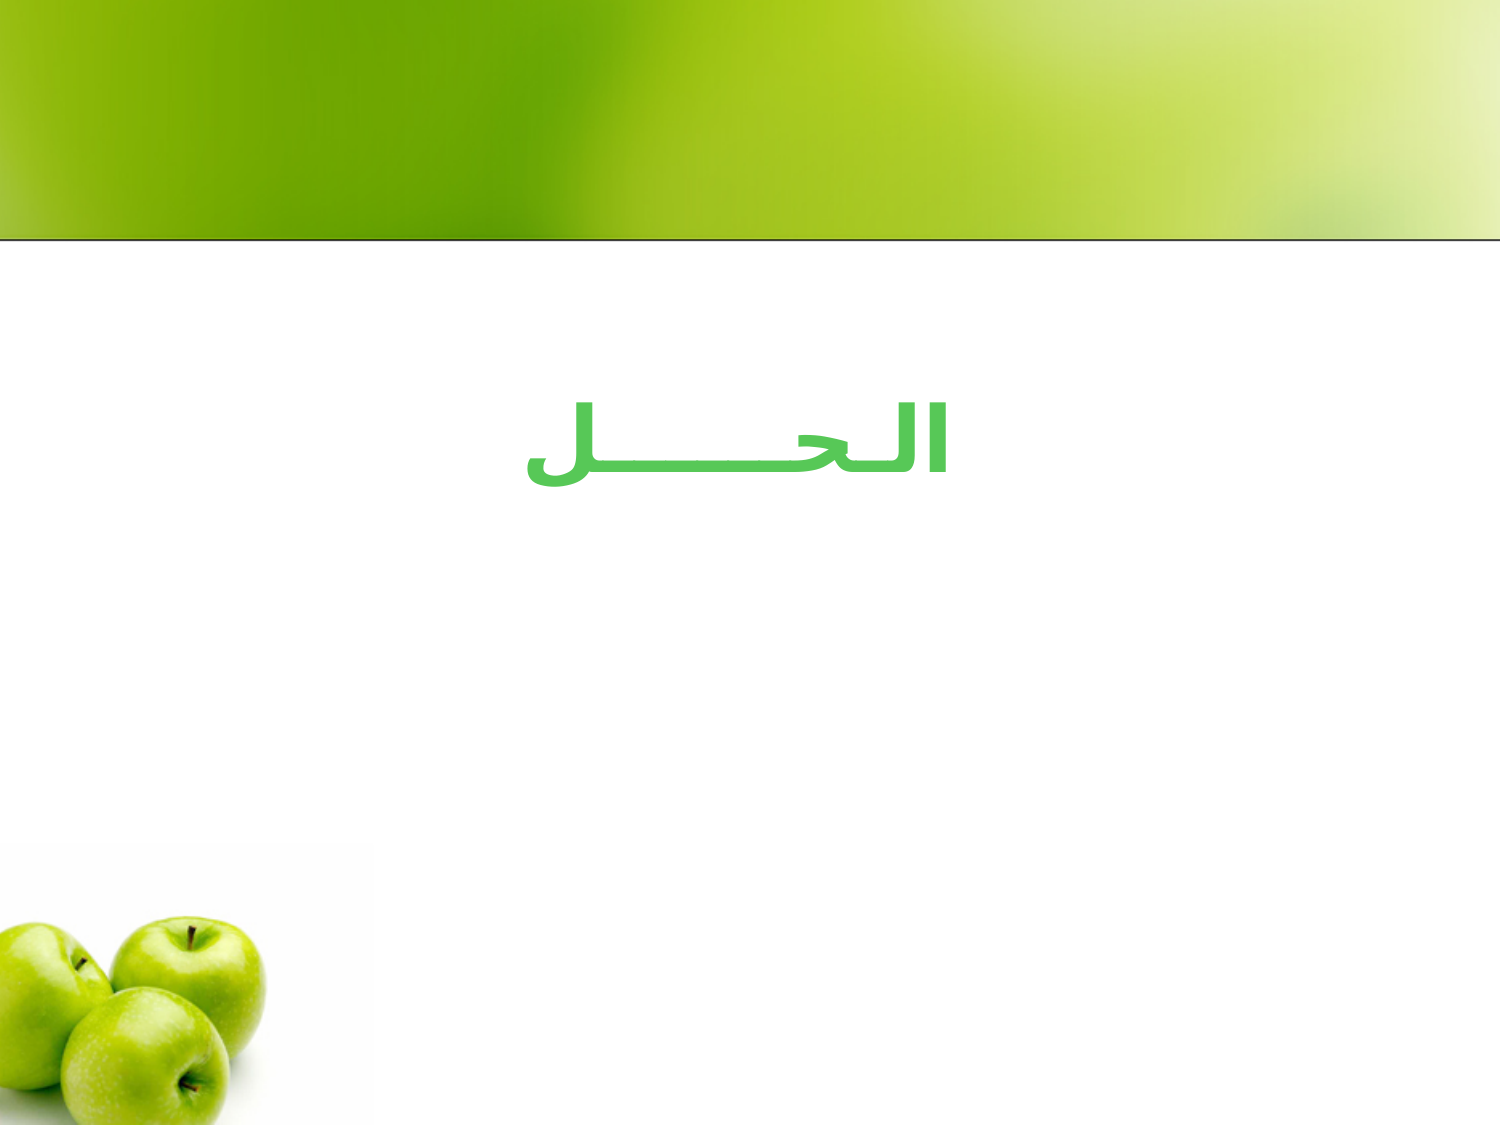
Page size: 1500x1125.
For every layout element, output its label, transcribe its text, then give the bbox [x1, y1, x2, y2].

title الـحــــــل [100, 373, 1376, 598]
picture [0, 0, 1500, 1125]
